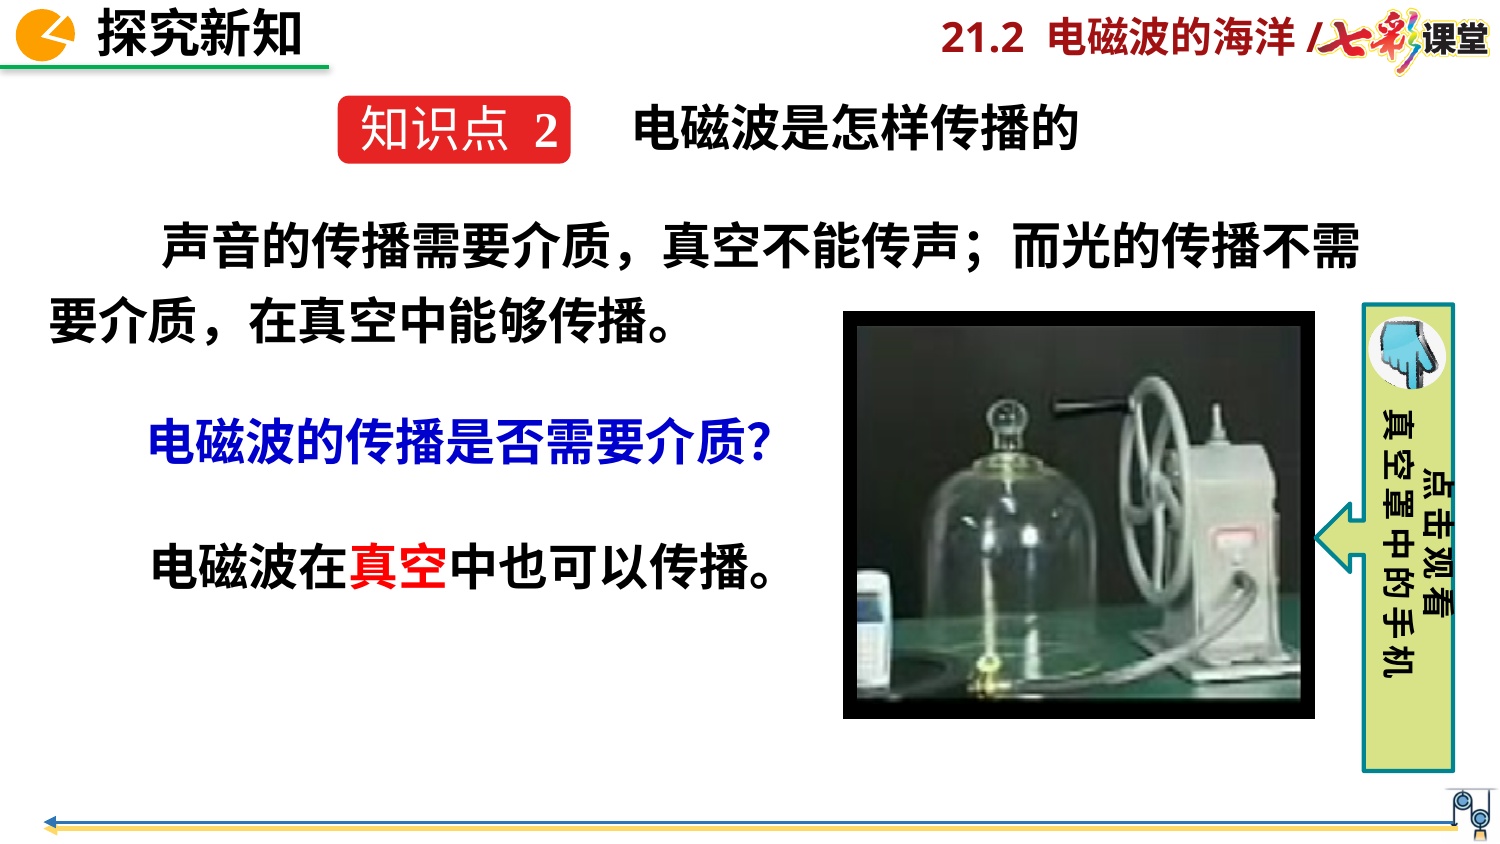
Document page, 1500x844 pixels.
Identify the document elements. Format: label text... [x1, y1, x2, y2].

picture [1449, 793, 1493, 836]
text_box 声音的传播需要介质，真空不能传声；而光的传播不需要介质，在真空中能够传播。 [33, 192, 1397, 358]
picture [856, 325, 1301, 705]
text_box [1315, 304, 1468, 772]
picture [1313, 7, 1492, 77]
text_box 电磁波在真空中也可以传播。 [134, 528, 817, 603]
text_box 电磁波的传播是否需要介质？ [131, 402, 843, 478]
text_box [337, 89, 1234, 166]
